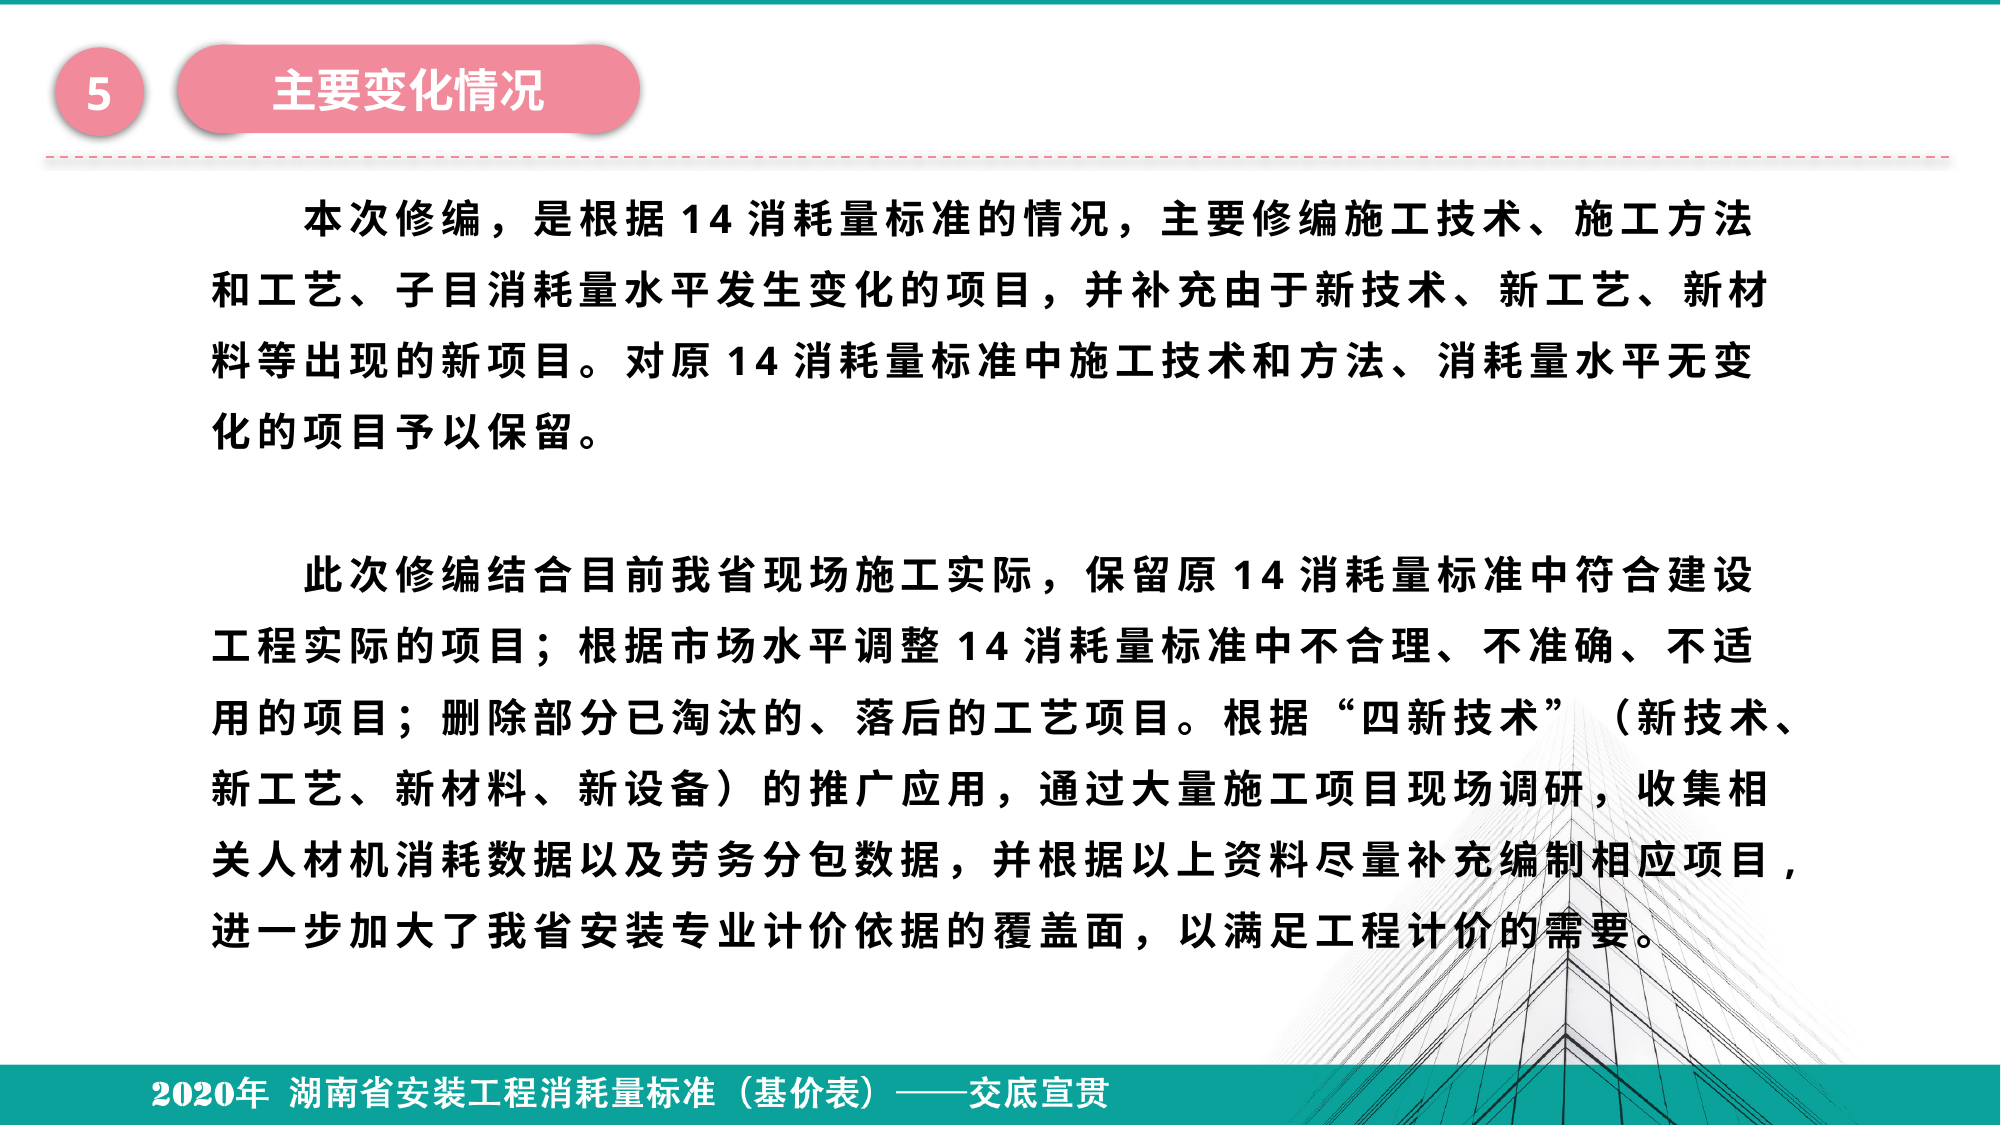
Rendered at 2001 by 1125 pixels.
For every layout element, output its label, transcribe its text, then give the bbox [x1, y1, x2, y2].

title 本次修编，是根据14消耗量标准的情况，主要修编施工技术、施工方法和工艺、子目消耗量水平发生变化的项目，并补充由于新技术、新工艺、新材料等出现的新项目。对原14消耗量标准中施工技术和方法、消耗量水平无变化的项目予以保留。 此次修编结合目前我省现场施工实际，保留原14消耗量标准中符合建设工程实际的项目；根据市场水平调整14消耗量标准中不合理、不准确、不适用的项目；删除部分已淘汰的、落后的工艺项目。根据“四新技术”（新技术、新工艺、新材料、新设备）的推广应用，通过大量施工项目现场调研，收集相关人材机消耗数据以及劳务分包数据，并根据以上资料尽量补充编制相应项目,进一步加大了我省安装专业计价依据的覆盖面，以满足工程计价的需要。 [196, 158, 1805, 962]
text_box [45, 44, 1955, 158]
picture [0, 0, 2001, 1125]
slide_number [1918, 0, 2000, 52]
